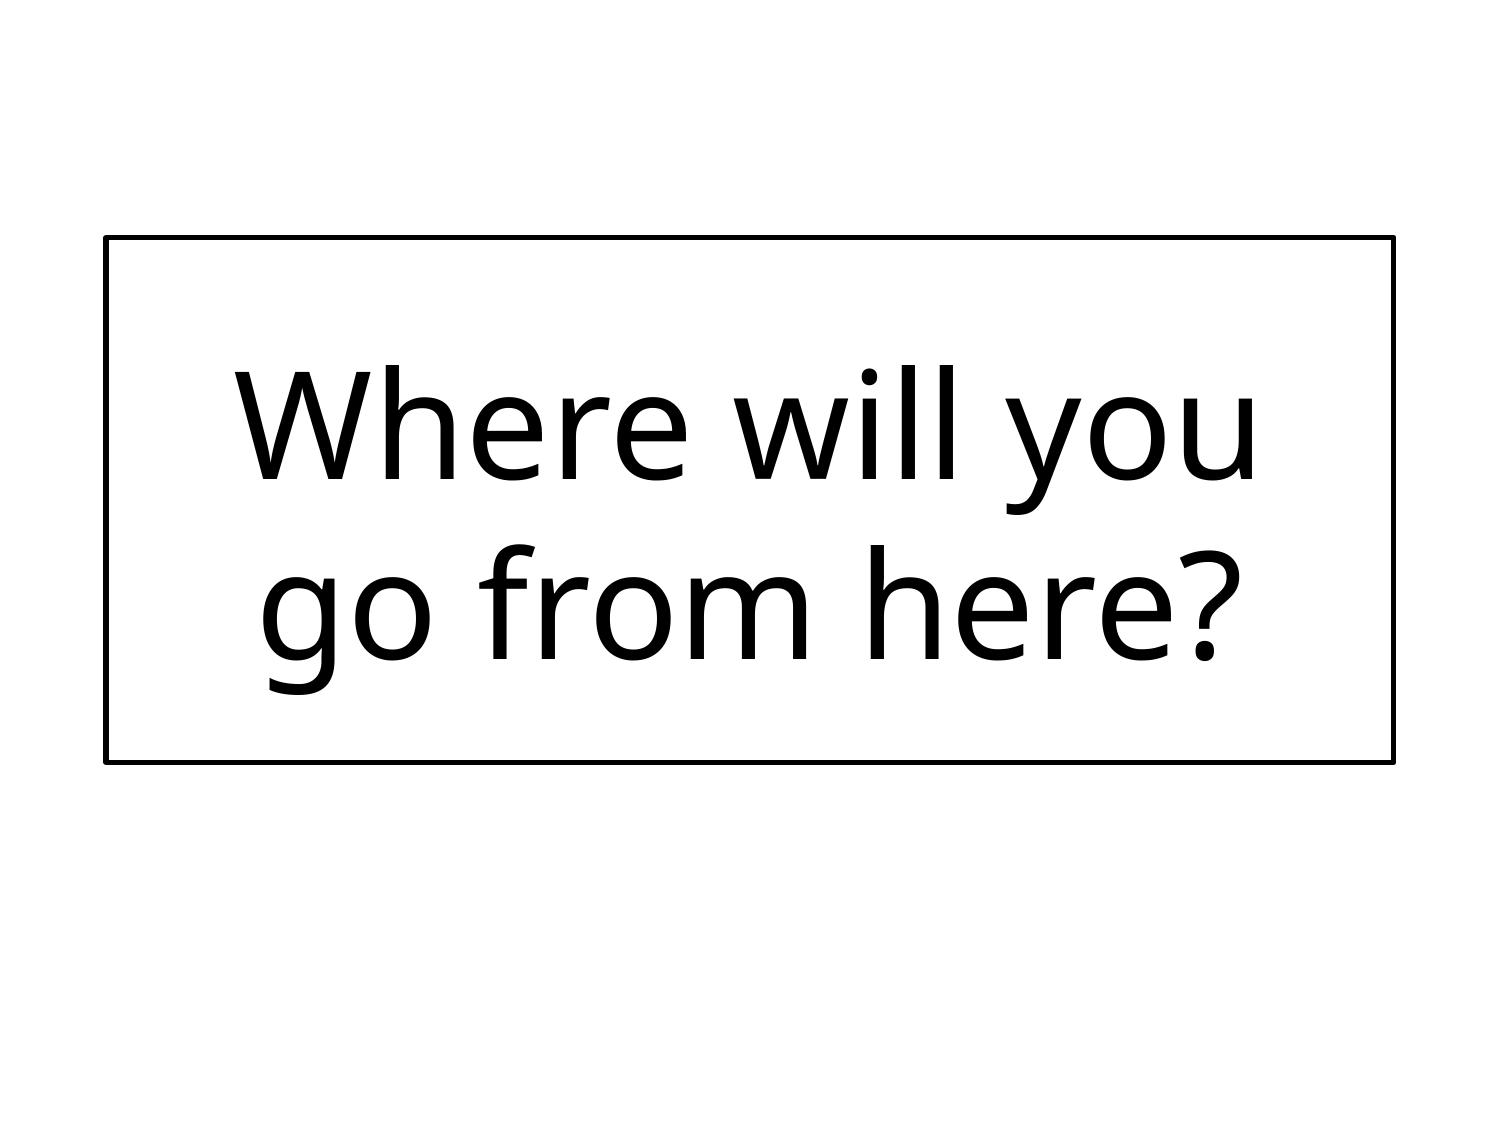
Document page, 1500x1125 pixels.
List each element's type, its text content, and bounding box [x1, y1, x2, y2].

title Where will you go from here? [108, 288, 1392, 698]
